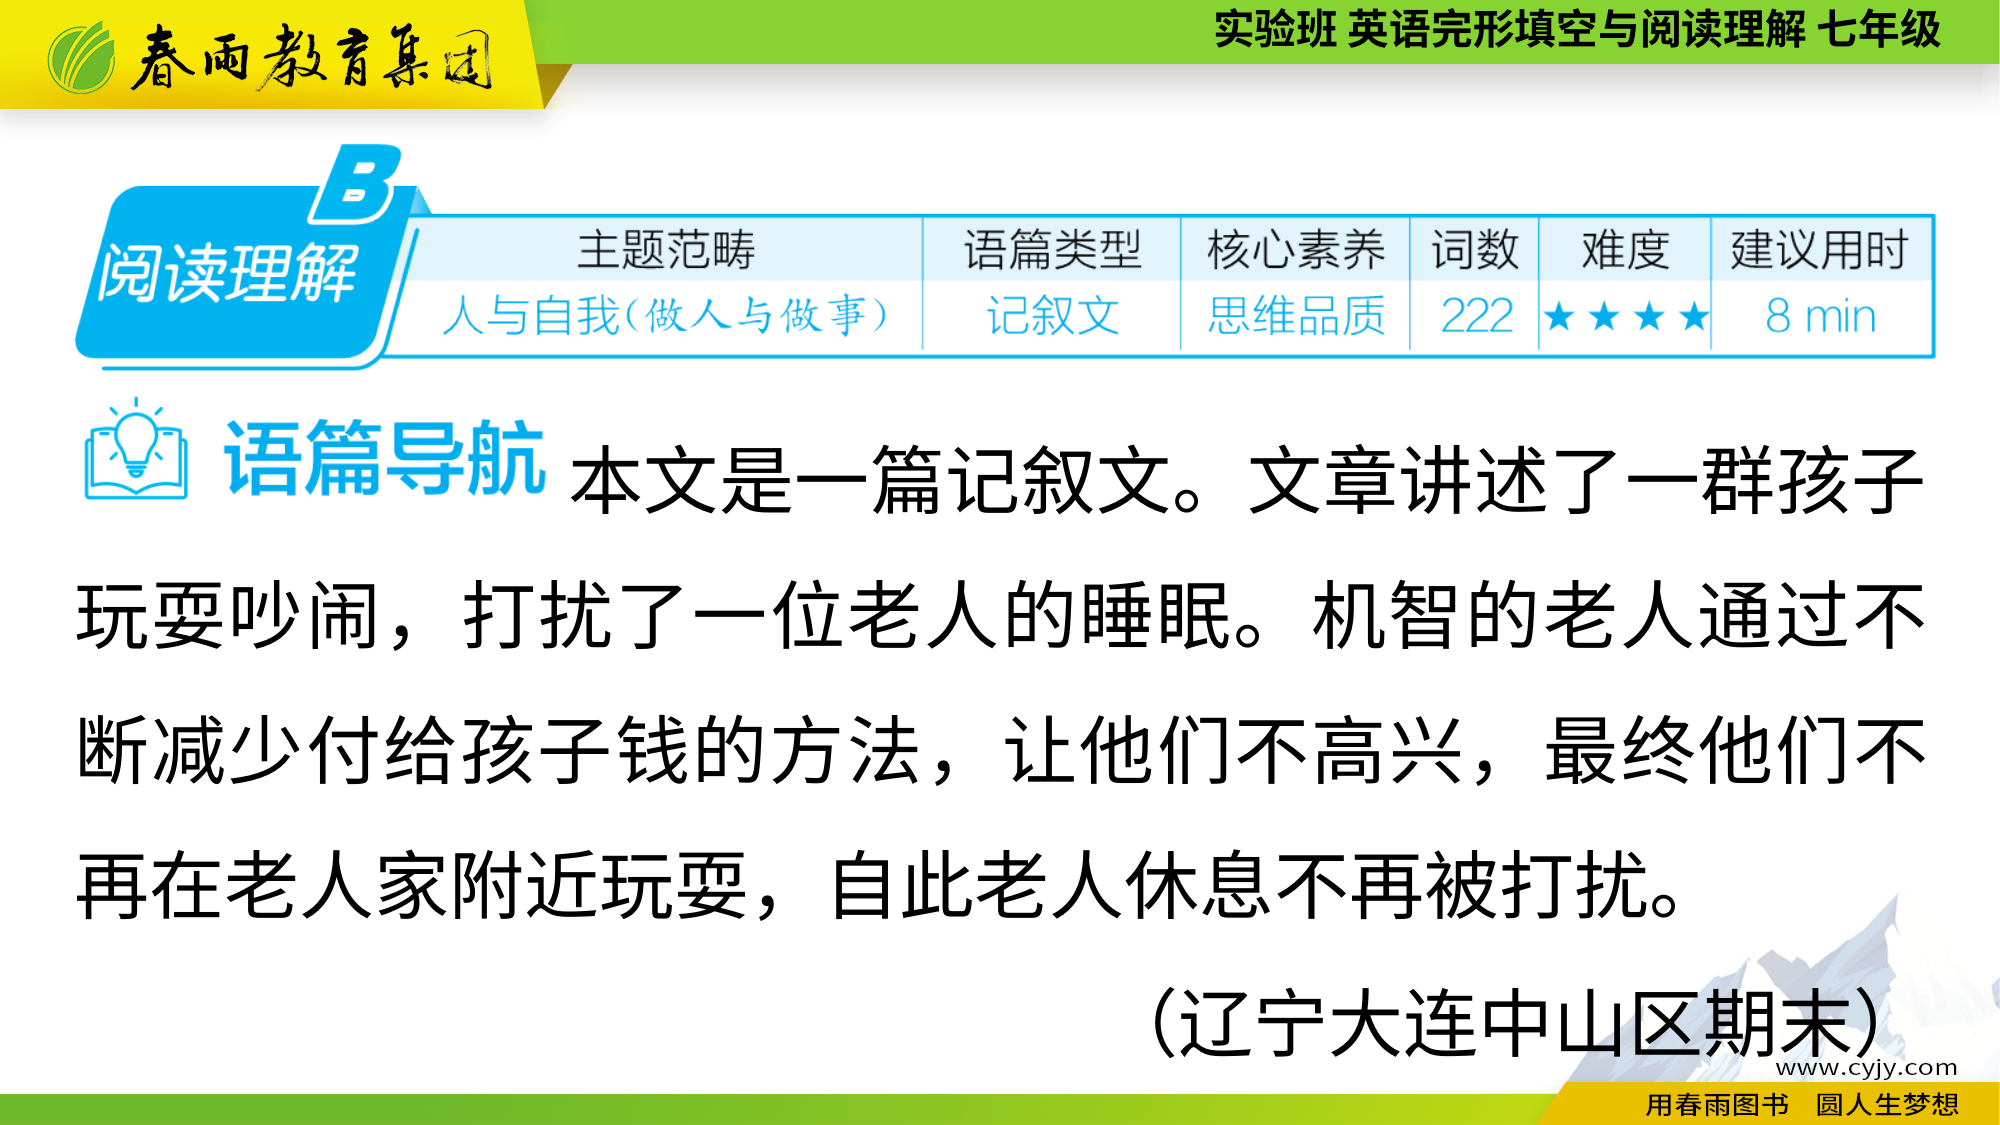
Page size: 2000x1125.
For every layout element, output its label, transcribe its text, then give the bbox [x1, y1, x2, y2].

picture [0, 0, 2000, 1125]
text_box （辽宁大连中山区期末） [1035, 924, 1944, 1075]
text_box 本文是一篇记叙文。文章讲述了一群孩子玩耍吵闹，打扰了一位老人的睡眠。机智的老人通过不断减少付给孩子钱的方法，让他们不高兴，最终他们不再在老人家附近玩耍，自此老人休息不再被打扰。 [59, 396, 1944, 936]
